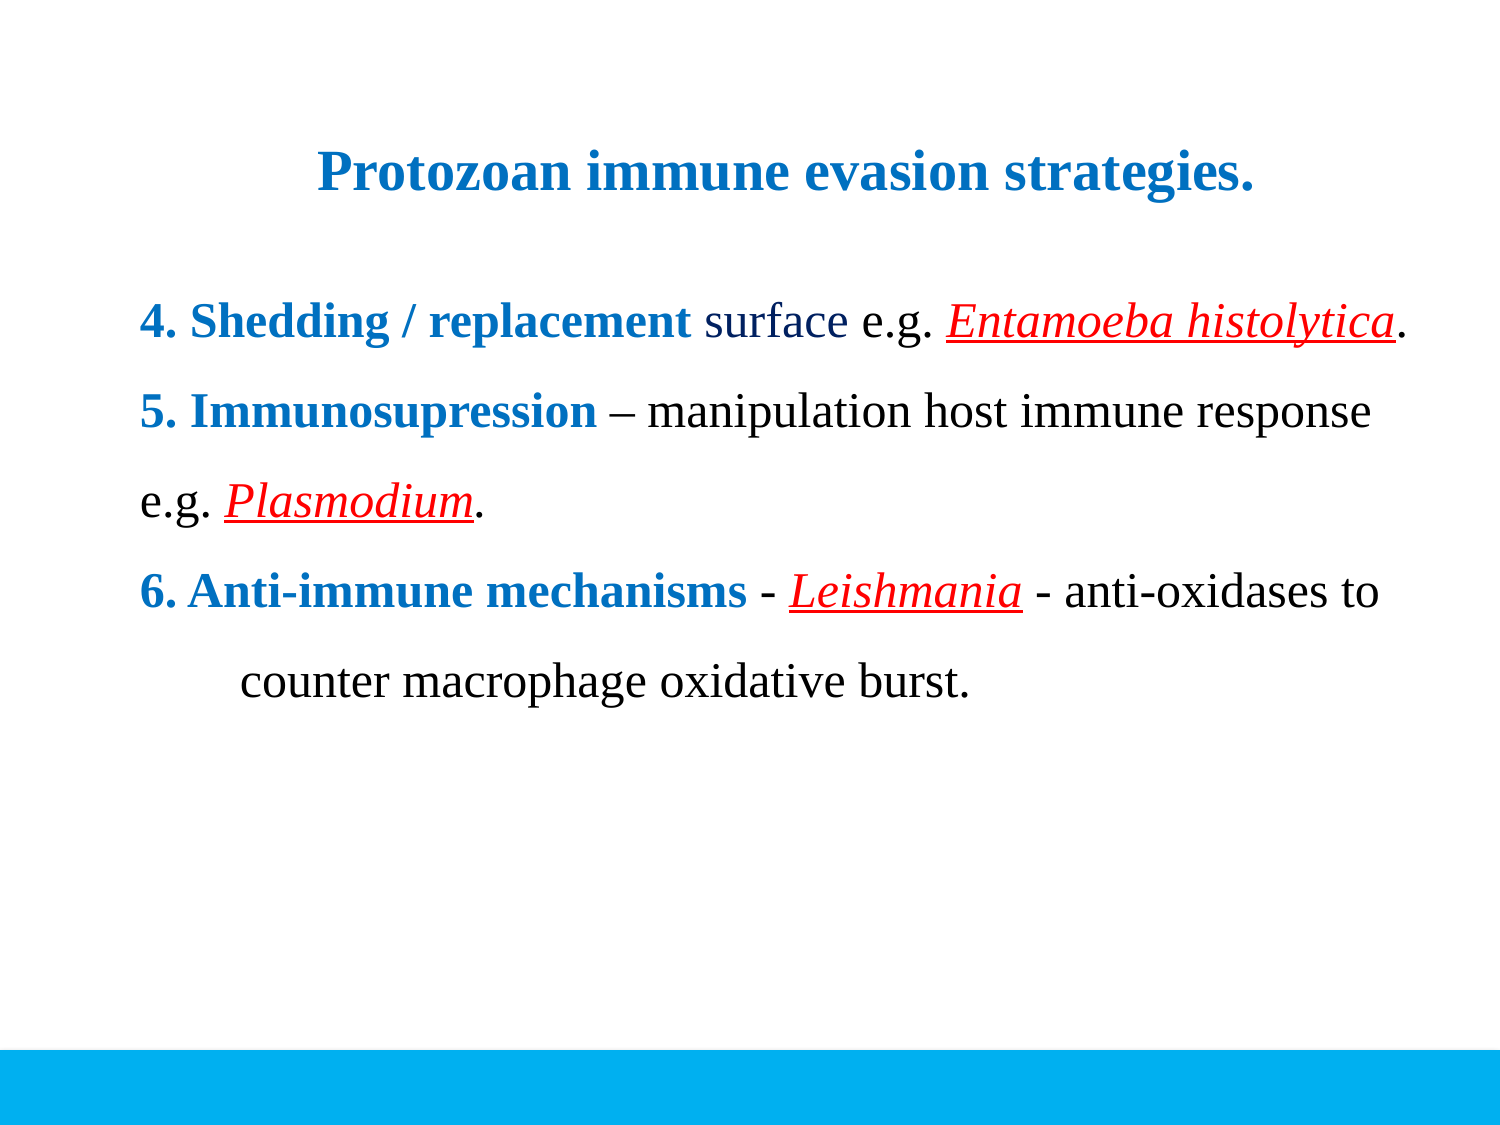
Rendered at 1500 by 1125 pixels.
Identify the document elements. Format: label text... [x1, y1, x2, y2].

title Protozoan immune evasion strategies. [174, 50, 1413, 249]
text_box [0, 1049, 1500, 1125]
text_box 4. Shedding / replacement surface e.g. Entamoeba histolytica. 5. Immunosupression – manipulation host immune response e.g. Plasmodium. 6. Anti-immune mechanisms - Leishmania - anti-oxidases to counter macrophage oxidative burst. [124, 249, 1475, 715]
